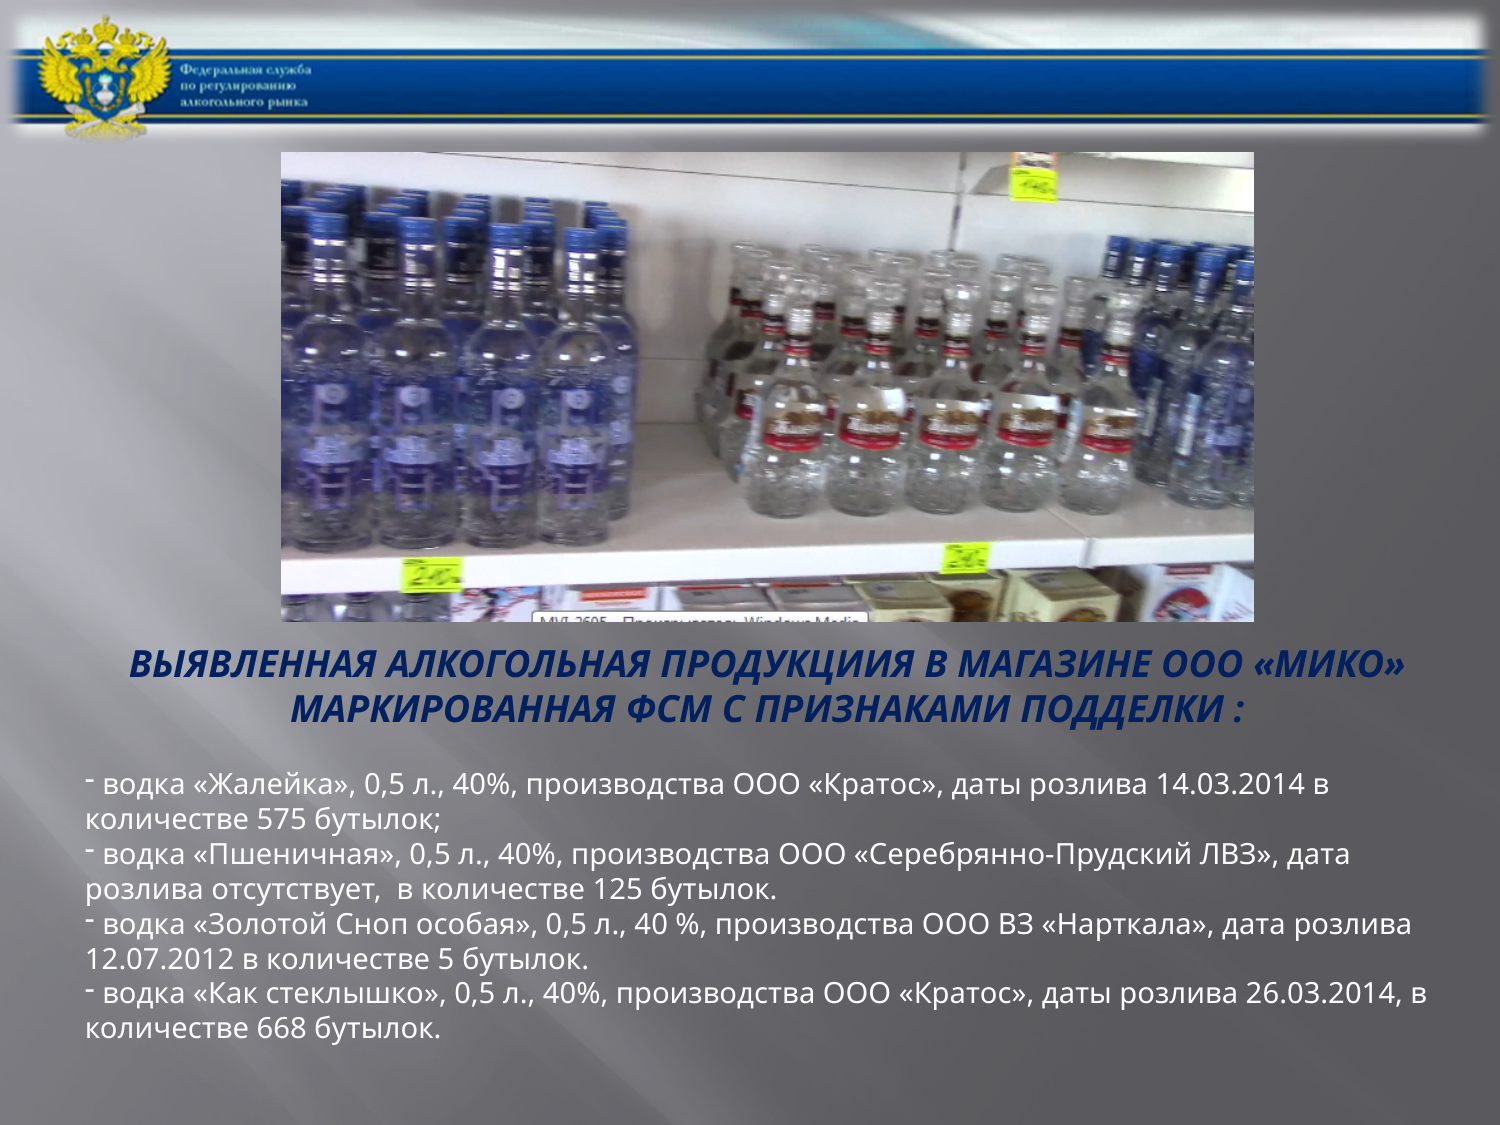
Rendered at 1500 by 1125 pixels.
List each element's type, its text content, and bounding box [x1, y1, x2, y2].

text_box ВЫЯВЛЕННАЯ АЛКОГОЛЬНАЯ ПРОДУКЦИИЯ В МАГАЗИНЕ ООО «МИКО» МАРКИРОВАННАЯ ФСМ С ПРИЗНАКАМИ ПОДДЕЛКИ : водка «Жалейка», 0,5 л., 40%, производства ООО «Кратос», даты розлива 14.03.2014 в количестве 575 бутылок; водка «Пшеничная», 0,5 л., 40%, производства ООО «Серебрянно-Прудский ЛВЗ», дата розлива отсутствует, в количестве 125 бутылок. водка «Золотой Сноп особая», 0,5 л., 40 %, производства ООО ВЗ «Нарткала», дата розлива 12.07.2012 в количестве 5 бутылок. водка «Как стеклышко», 0,5 л., 40%, производства ООО «Кратос», даты розлива 26.03.2014, в количестве 668 бутылок. [70, 632, 1465, 1125]
picture [0, 0, 1500, 150]
picture [280, 152, 1255, 622]
